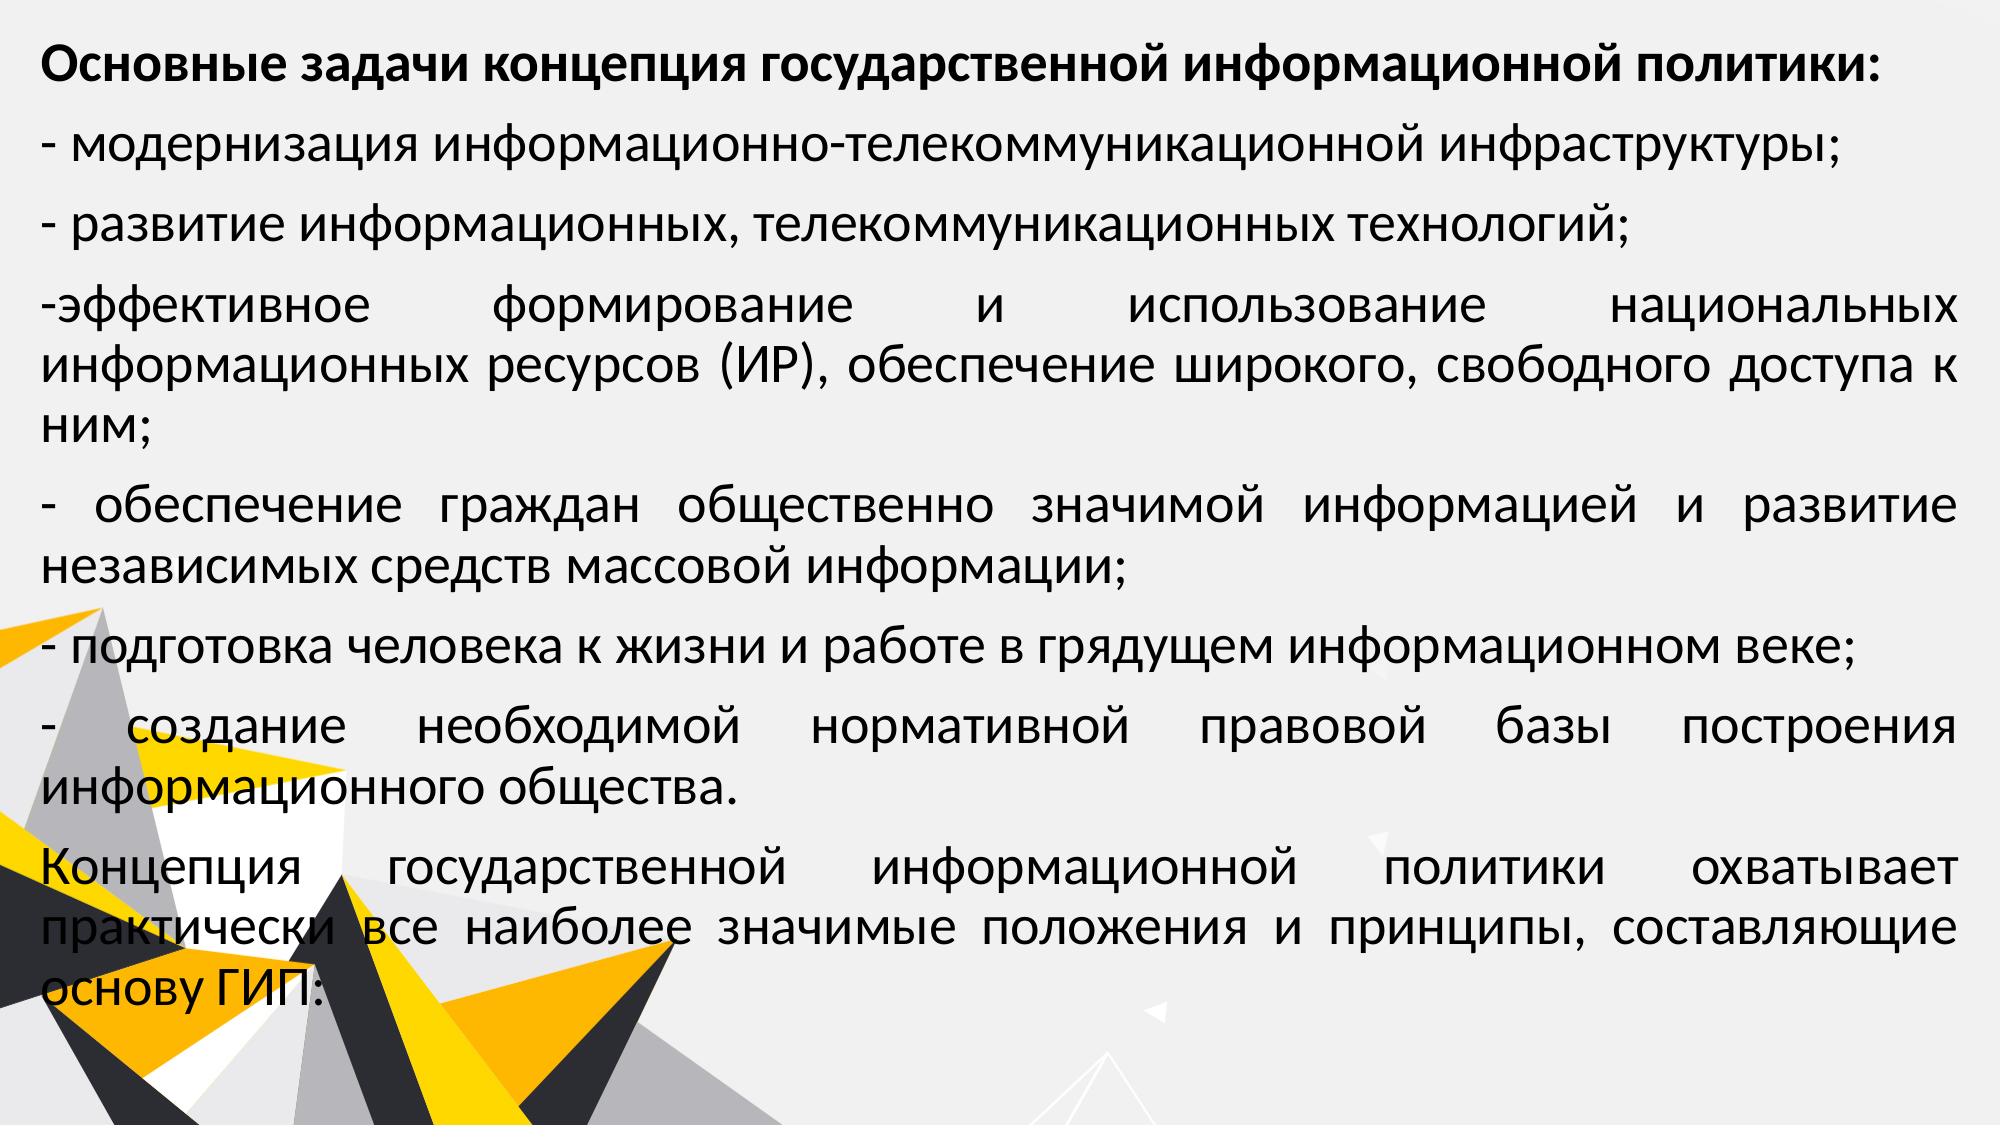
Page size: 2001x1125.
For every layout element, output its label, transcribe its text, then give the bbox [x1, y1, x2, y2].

list Основные задачи концепция государственной информационной политики: - модернизация информационно-телекоммуникационной инфраструктуры; - развитие информационных, телекоммуникационных технологий; -эффективное формирование и использование национальных информационных ресурсов (ИР), обеспечение широкого, свободного доступа к ним; - обеспечение граждан общественно значимой информацией и развитие независимых средств массовой информации; - подготовка человека к жизни и работе в грядущем информационном веке; - создание необходимой нормативной правовой базы построения информационного общества. Концепция государственной информационной политики охватывает практически все наиболее значимые положения и принципы, составляющие основу ГИП: [25, 25, 1974, 1034]
picture [0, 0, 2000, 1125]
